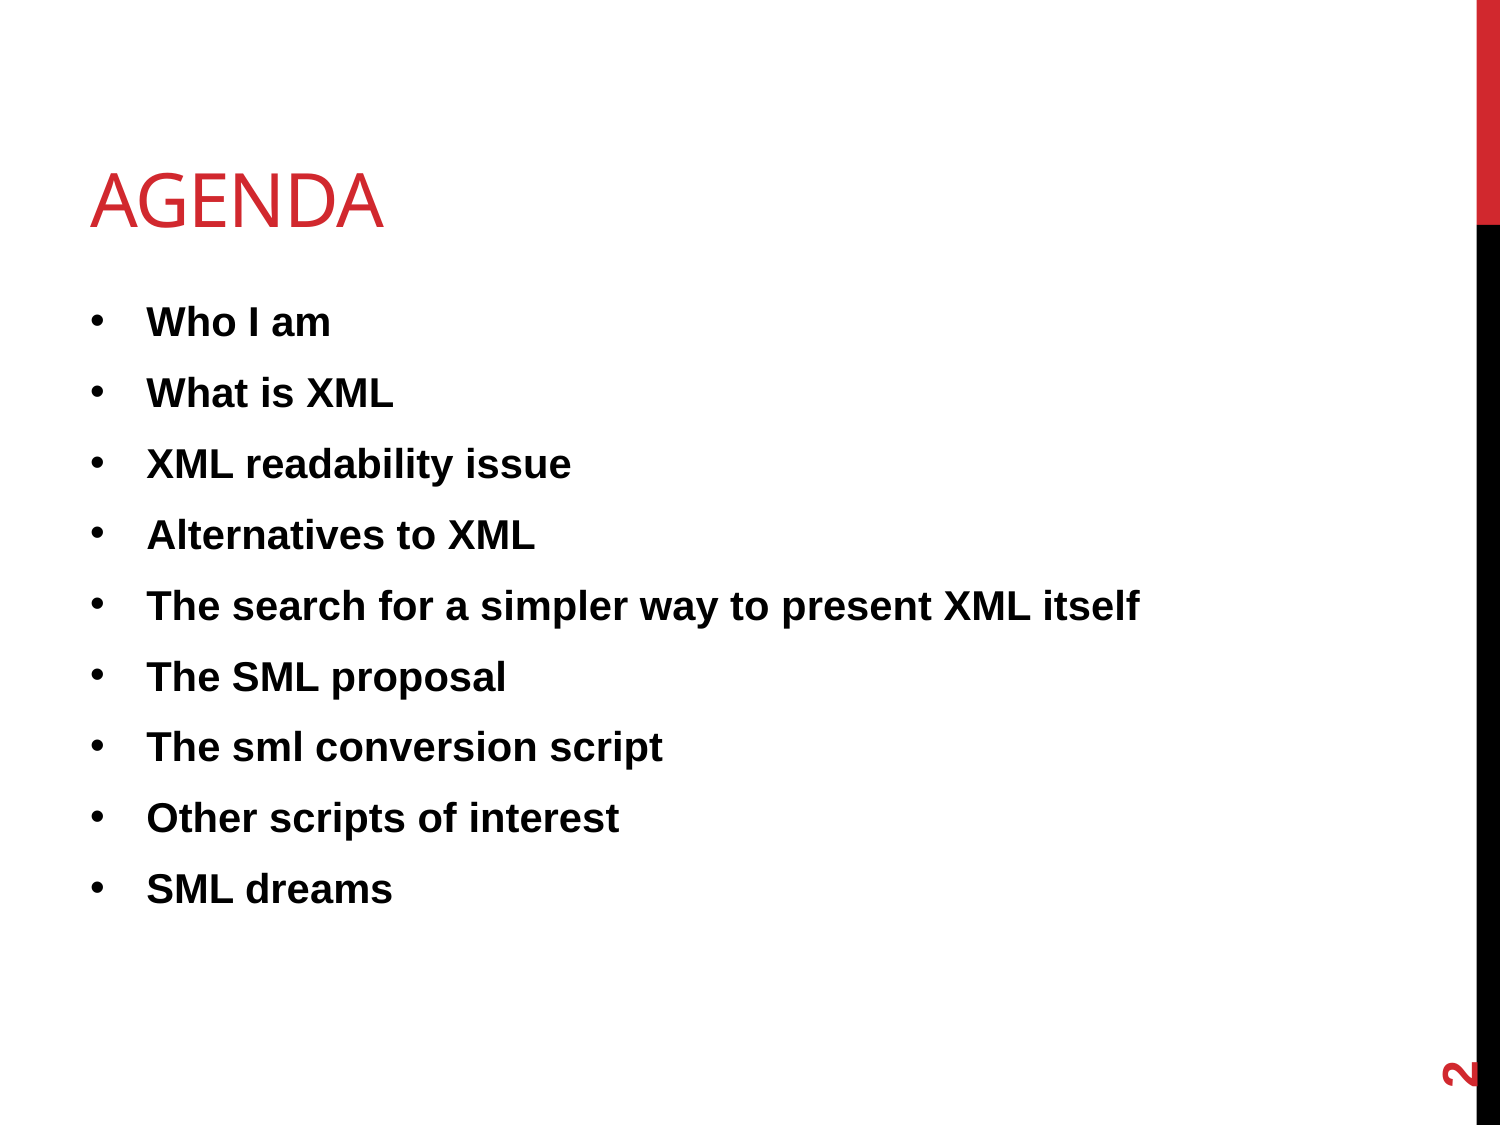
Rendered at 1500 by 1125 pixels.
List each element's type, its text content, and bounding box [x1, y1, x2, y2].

slide_number 2 [1427, 887, 1488, 1104]
list Who I am What is XML XML readability issue Alternatives to XML The search for a simpler way to present XML itself The SML proposal The sml conversion script Other scripts of interest SML dreams [75, 287, 1325, 1005]
title Agenda [75, 25, 1025, 250]
